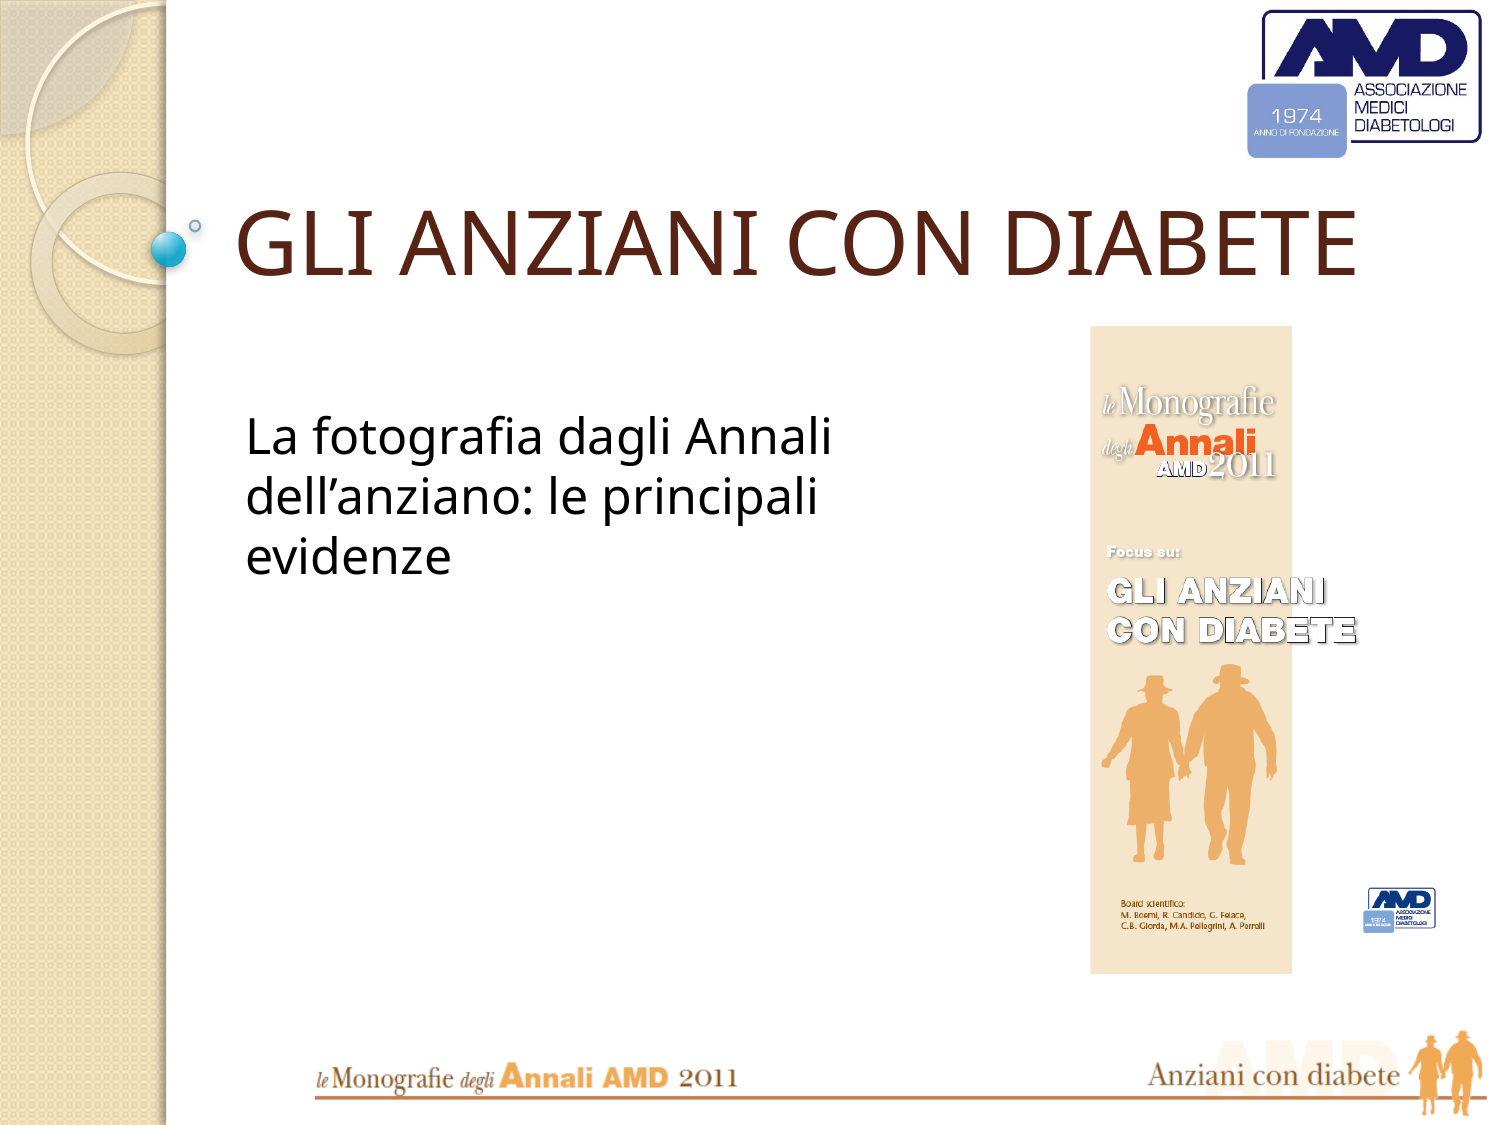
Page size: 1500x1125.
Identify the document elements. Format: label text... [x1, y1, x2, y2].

picture [962, 325, 1467, 974]
picture [1245, 7, 1483, 160]
picture [284, 1018, 1500, 1125]
text_box La fotografia dagli Annali dell’anziano: le principali evidenze [230, 397, 955, 592]
title GLI ANZIANI CON DIABETE [218, 59, 1434, 301]
